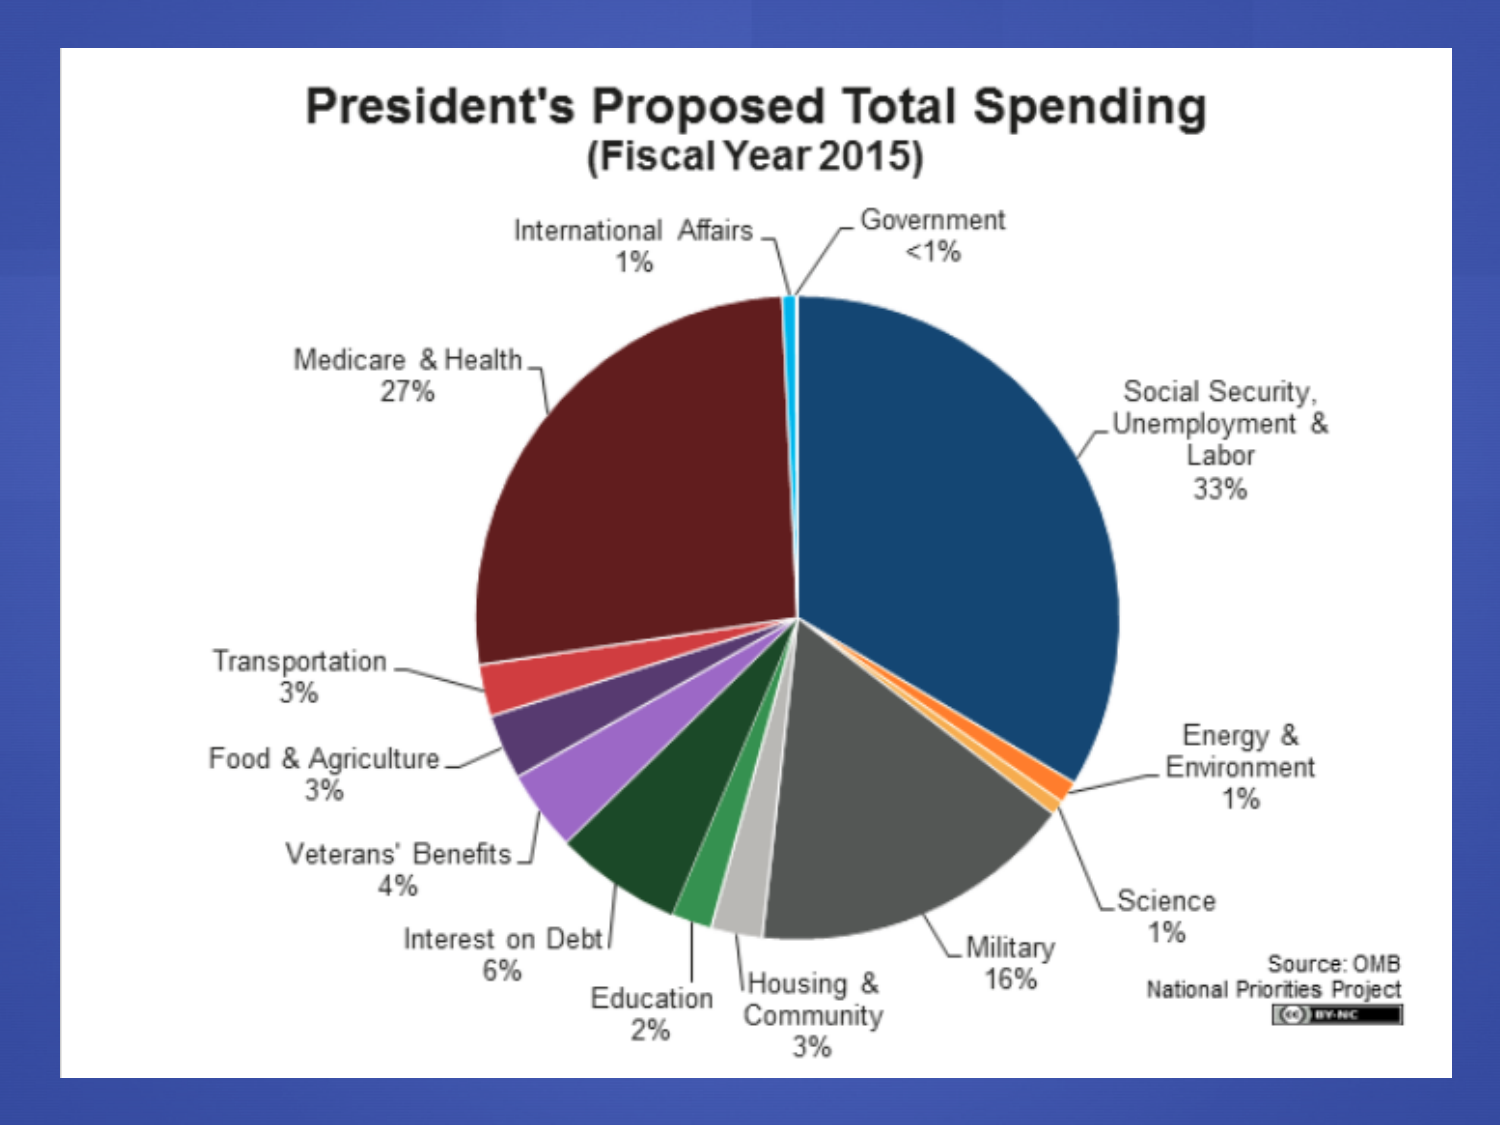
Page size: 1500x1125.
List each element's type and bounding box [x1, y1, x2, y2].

picture [59, 47, 1454, 1079]
